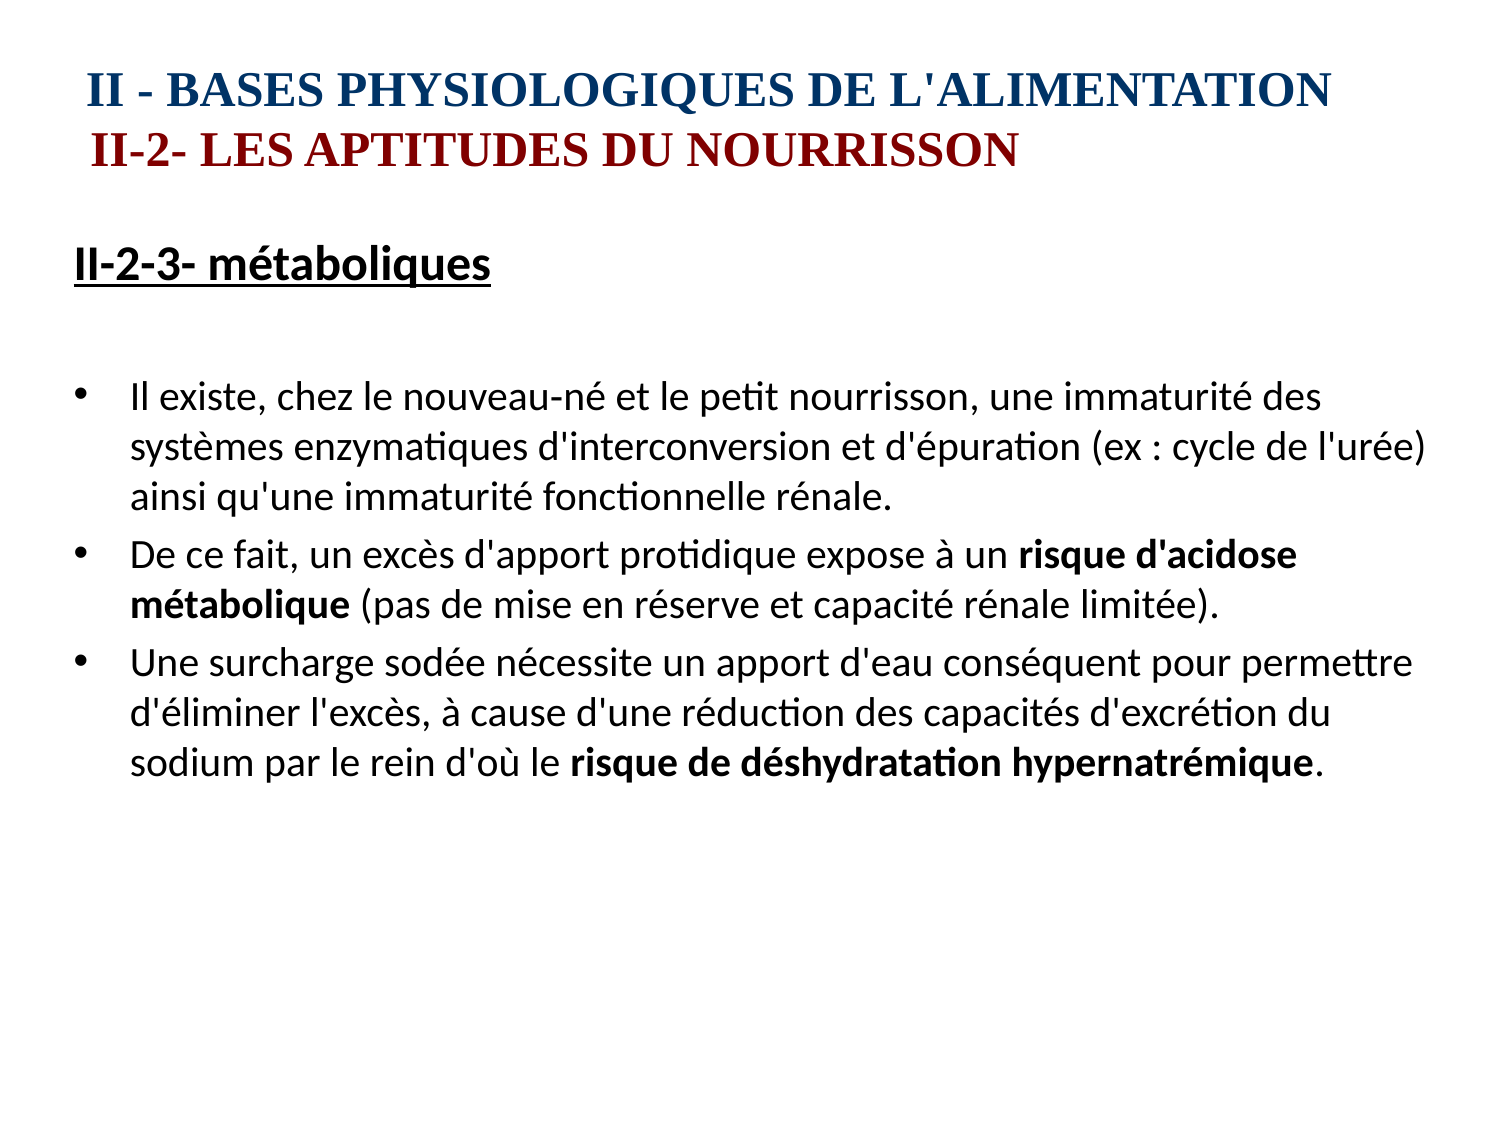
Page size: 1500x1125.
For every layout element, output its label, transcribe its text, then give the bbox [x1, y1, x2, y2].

list II-2-3- métaboliques Il existe, chez le nouveau‑né et le petit nourrisson, une immaturité des systèmes enzymatiques d'interconversion et d'épuration (ex : cycle de l'urée) ainsi qu'une immaturité fonctionnelle rénale. De ce fait, un excès d'apport protidique expose à un risque d'acidose métabolique (pas de mise en réserve et capacité rénale limitée). Une surcharge sodée nécessite un apport d'eau conséquent pour permettre d'éliminer l'excès, à cause d'une réduction des capacités d'excrétion du sodium par le rein d'où le risque de déshydratation hypernatrémique. [58, 222, 1454, 903]
title II ‑ BASES PHYSIOLOGIQUES DE L'ALIMENTATION II-2‑ LES APTITUDES DU NOURRISSON [0, 70, 1351, 223]
